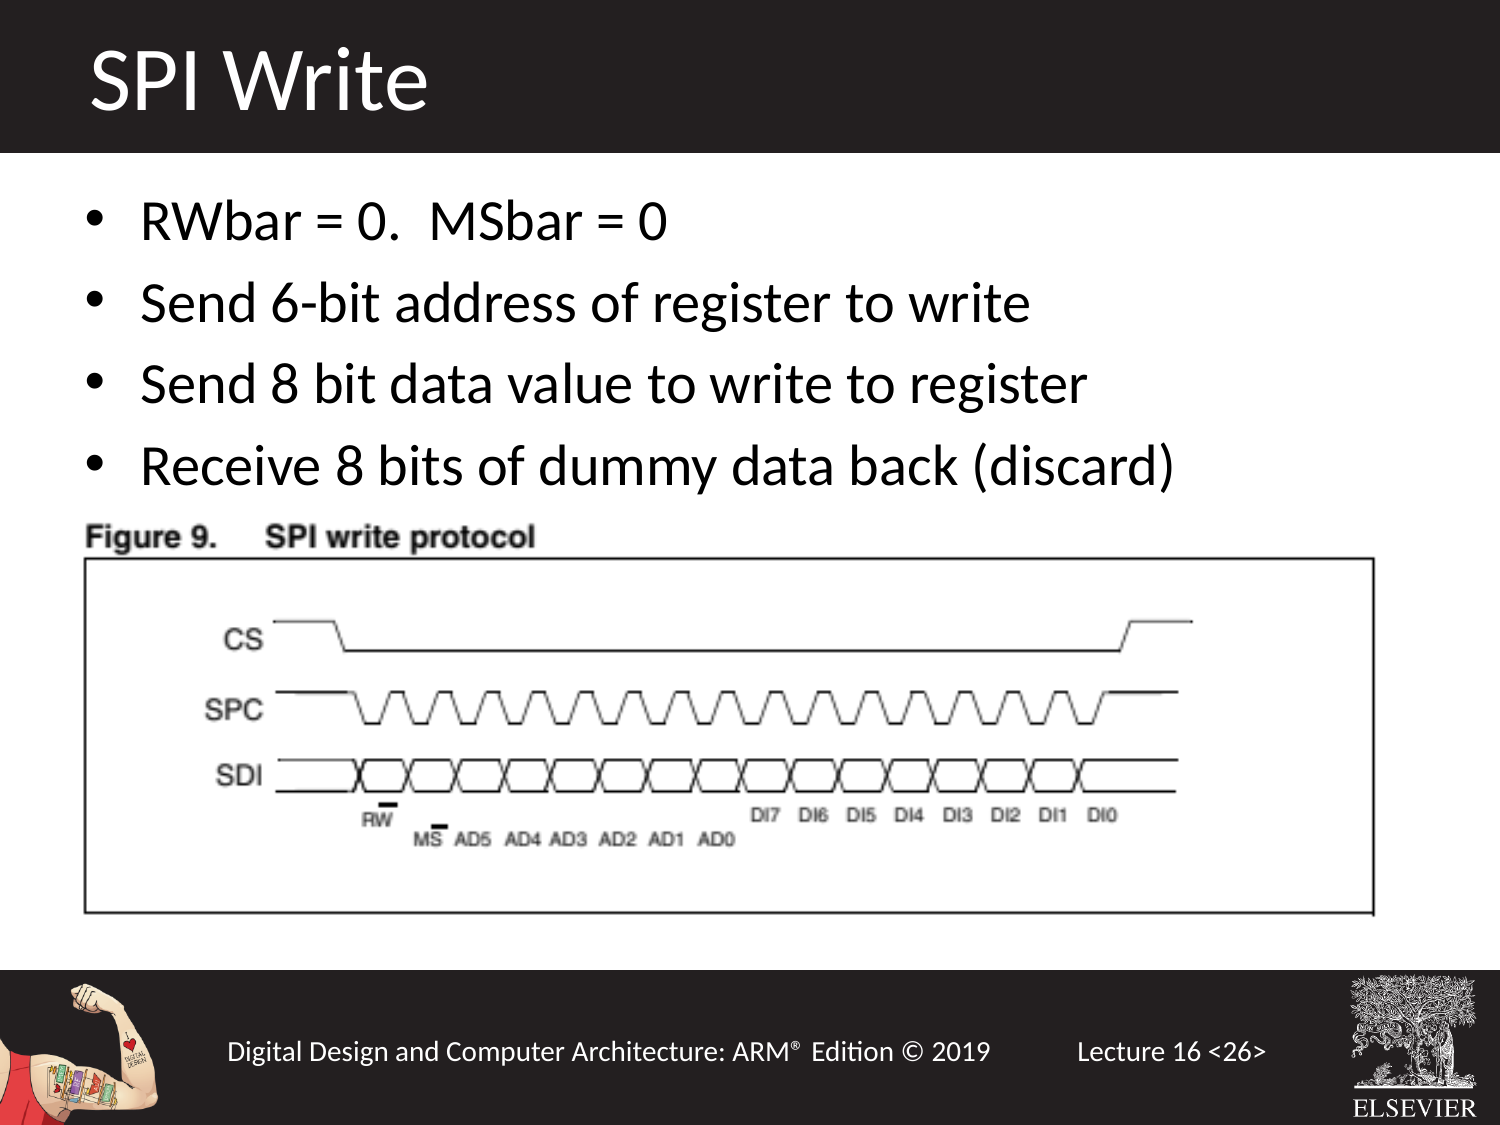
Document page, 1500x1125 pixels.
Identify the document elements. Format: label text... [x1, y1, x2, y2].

picture [1350, 974, 1477, 1117]
text_box RWbar = 0. MSbar = 0 Send 6-bit address of register to write Send 8 bit data value to write to register Receive 8 bits of dummy data back (discard) [69, 174, 1470, 918]
picture [74, 512, 1383, 918]
text_box SPI Write [75, 11, 1375, 136]
picture [0, 979, 163, 1125]
